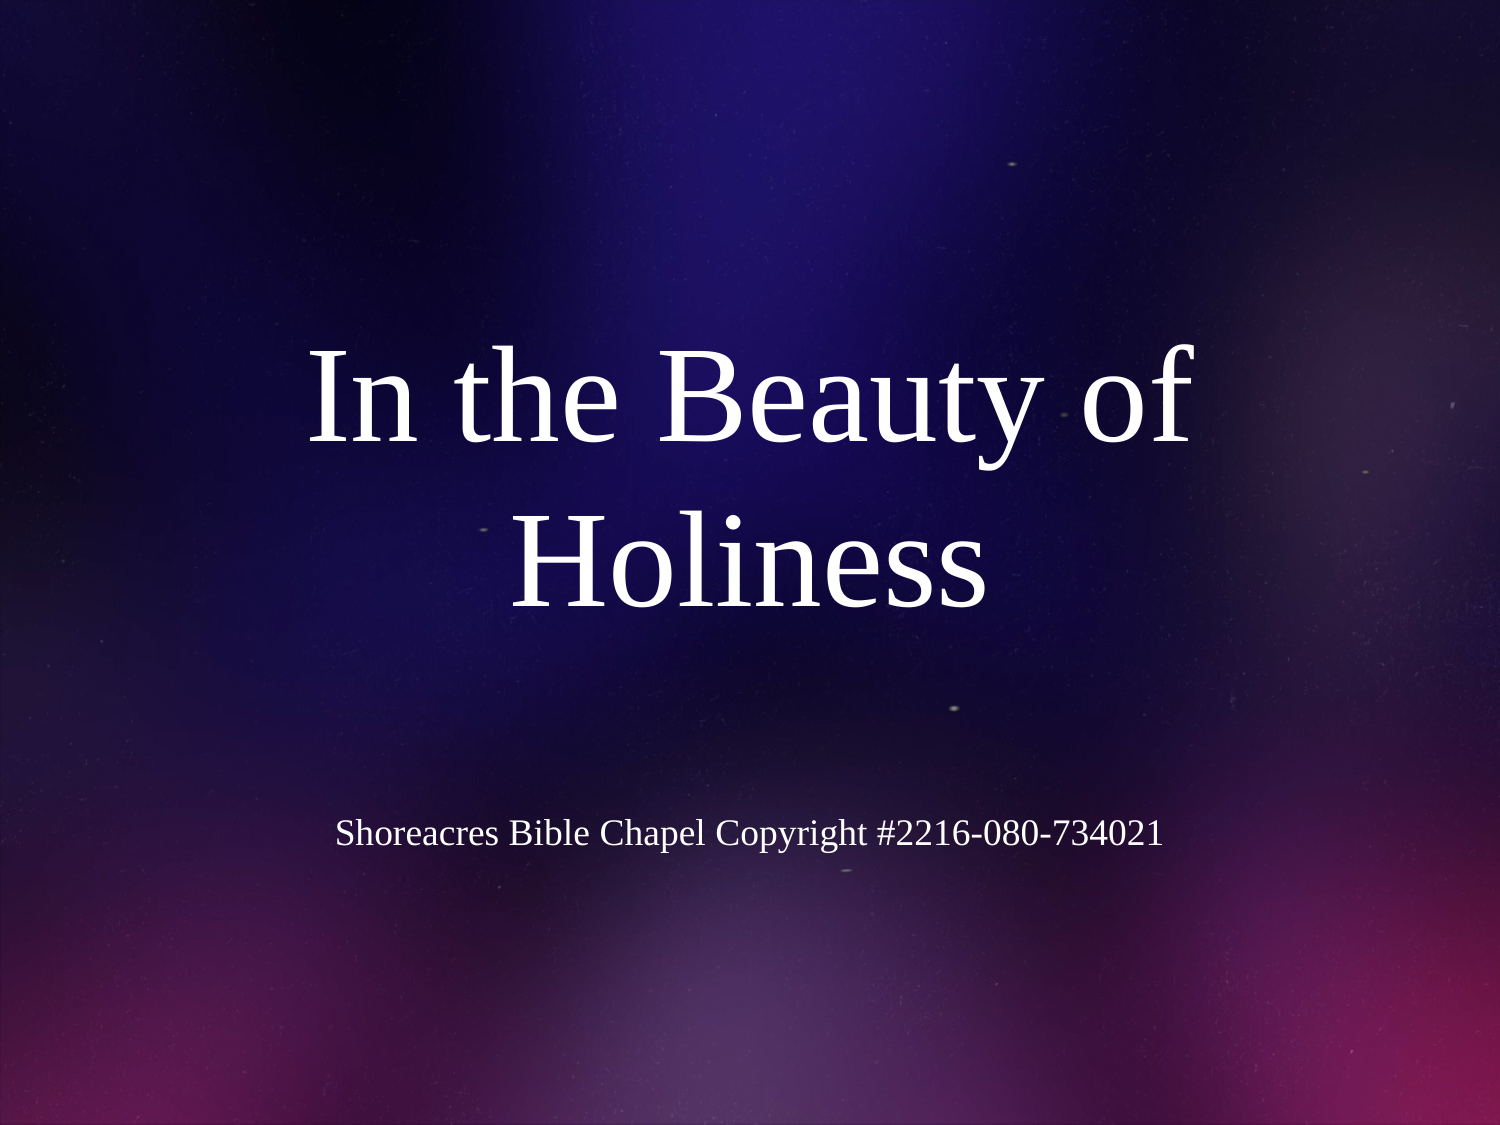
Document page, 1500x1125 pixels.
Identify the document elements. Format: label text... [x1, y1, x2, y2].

subtitle Shoreacres Bible Chapel Copyright #2216-080-734021 [225, 800, 1275, 1088]
title In the Beauty of Holiness [112, 375, 1388, 563]
picture [0, 0, 1500, 1125]
